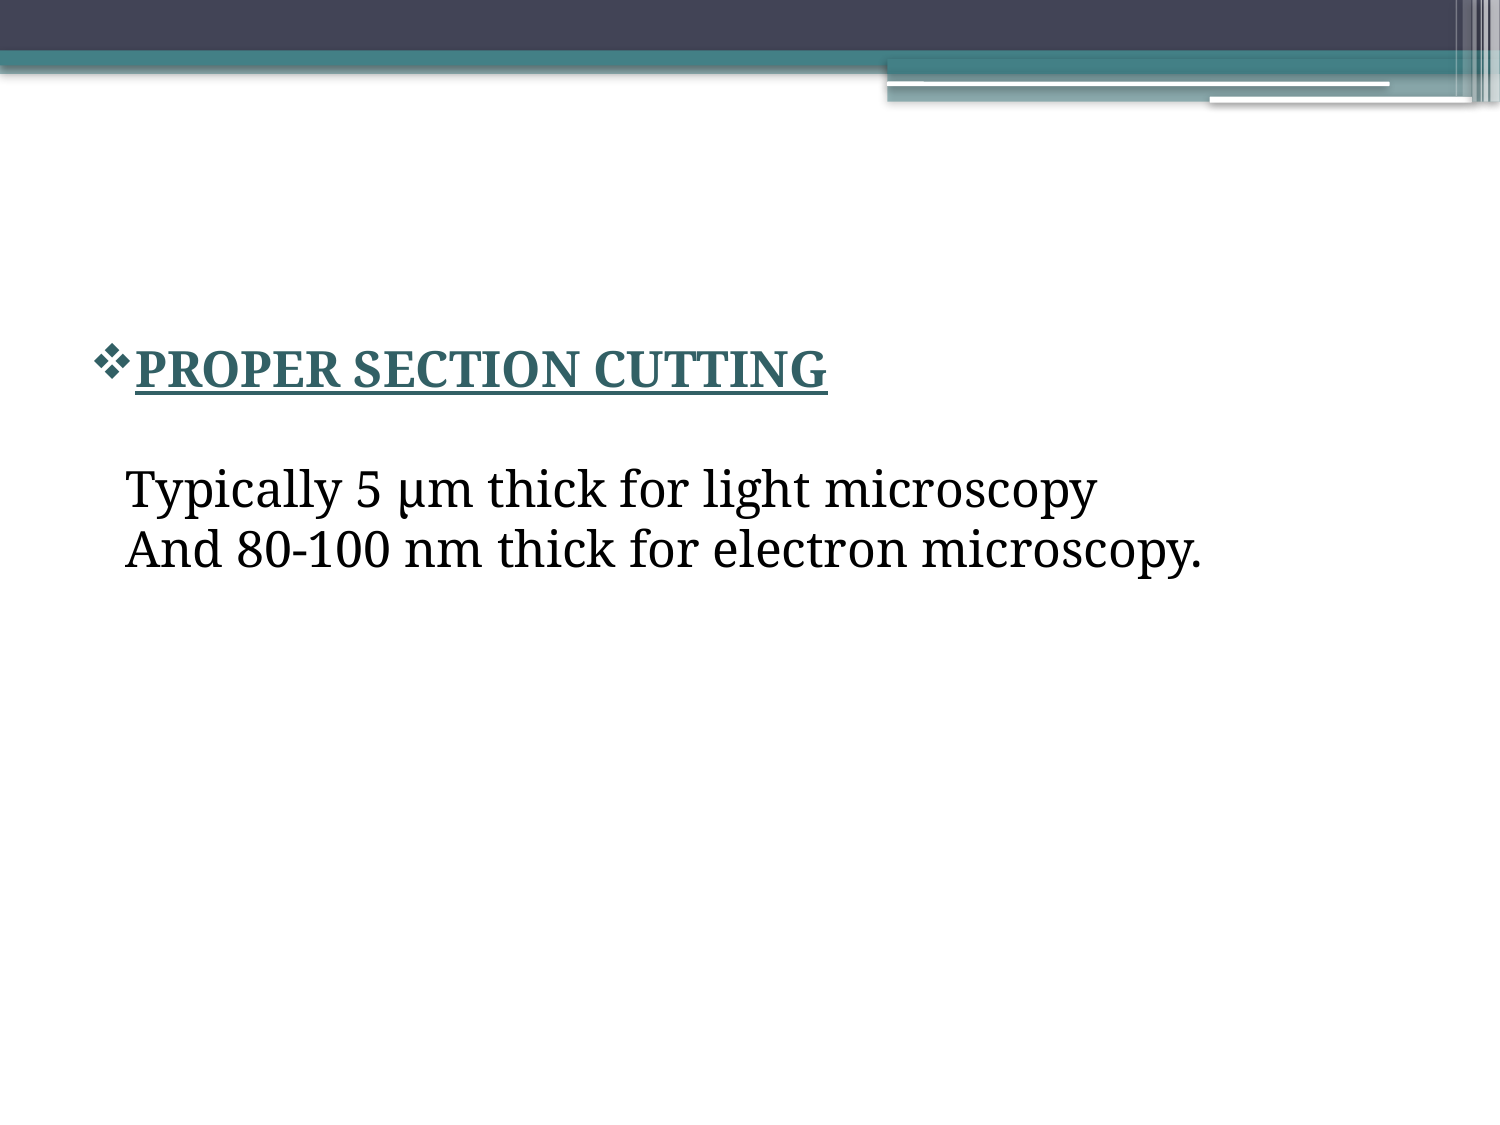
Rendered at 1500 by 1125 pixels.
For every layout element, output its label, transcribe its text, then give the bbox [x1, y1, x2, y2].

title PROPER SECTION CUTTING Typically 5 μm thick for light microscopy And 80-100 nm thick for electron microscopy. [75, 187, 1425, 787]
